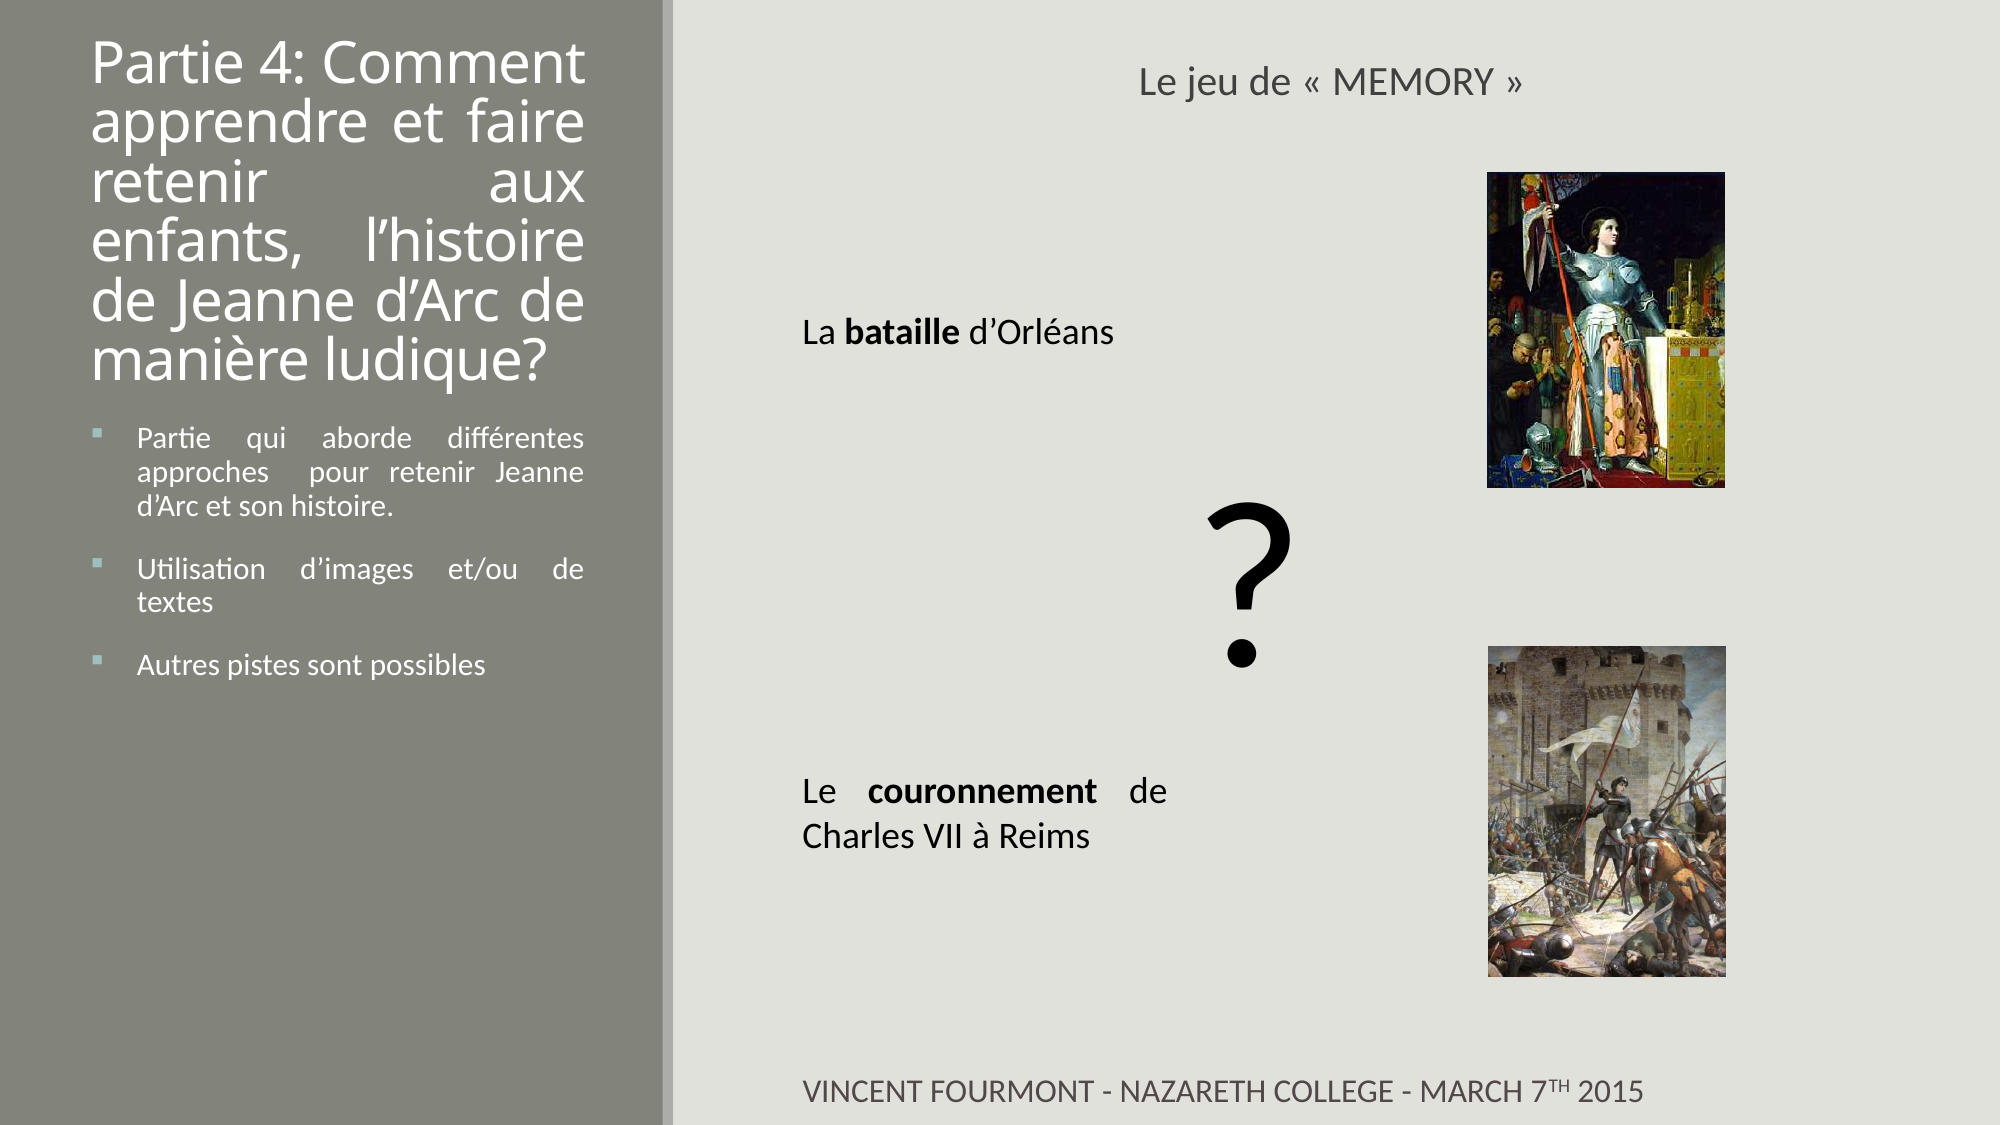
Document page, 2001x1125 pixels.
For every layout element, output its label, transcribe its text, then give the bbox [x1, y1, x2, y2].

text_box ? [1112, 418, 1386, 722]
text_box Le jeu de « MEMORY » [914, 52, 1725, 173]
footer Vincent FOURMONT - Nazareth College - March 7th 2015 [787, 1059, 1711, 1120]
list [1487, 645, 1727, 977]
text_box La bataille d’Orléans [787, 299, 1183, 360]
title Partie 4: Comment apprendre et faire retenir aux enfants, l’histoire de Jeanne d’Arc de manière ludique? [75, 52, 600, 400]
list Partie qui aborde différentes approches pour retenir Jeanne d’Arc et son histoire. Utilisation d’images et/ou de textes Autres pistes sont possibles [75, 414, 600, 1035]
text_box Le couronnement de Charles VII à Reims [787, 758, 1183, 864]
picture [1487, 172, 1726, 489]
